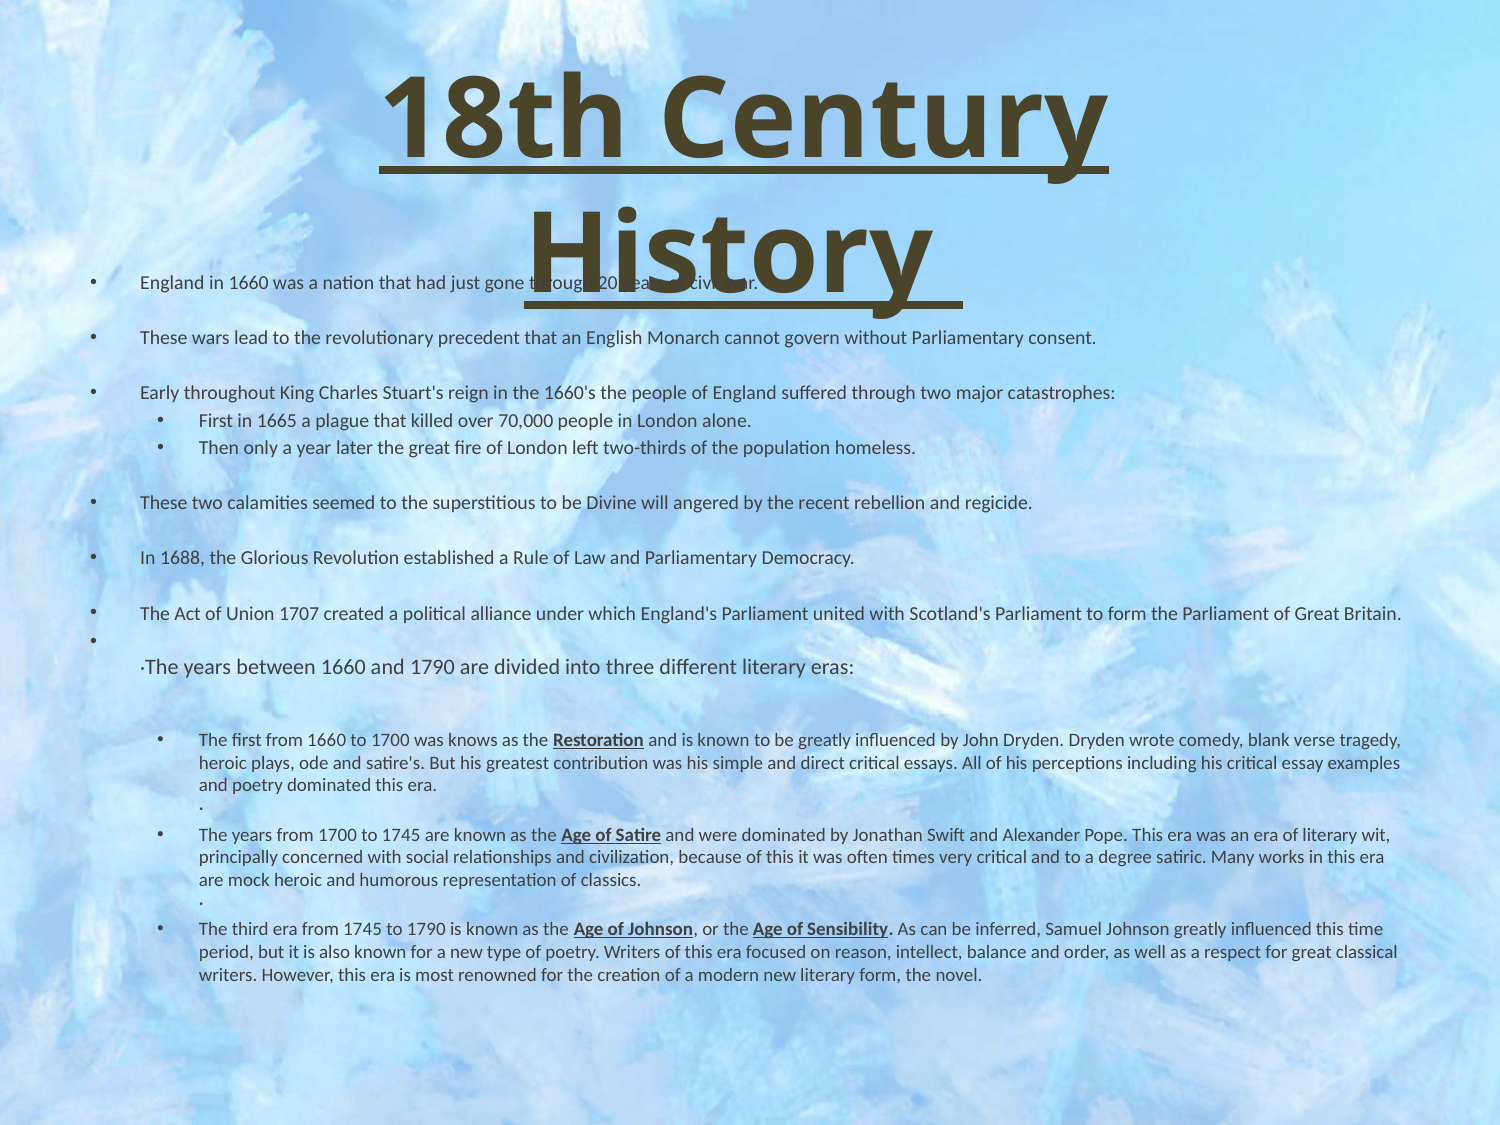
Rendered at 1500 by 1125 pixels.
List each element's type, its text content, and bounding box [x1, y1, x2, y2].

list England in 1660 was a nation that had just gone through 20 years of civil war. These wars lead to the revolutionary precedent that an English Monarch cannot govern without Parliamentary consent. Early throughout King Charles Stuart's reign in the 1660's the people of England suffered through two major catastrophes: First in 1665 a plague that killed over 70,000 people in London alone. Then only a year later the great fire of London left two-thirds of the population homeless. These two calamities seemed to the superstitious to be Divine will angered by the recent rebellion and regicide. In 1688, the Glorious Revolution established a Rule of Law and Parliamentary Democracy. The Act of Union 1707 created a political alliance under which England's Parliament united with Scotland's Parliament to form the Parliament of Great Britain. ·The years between 1660 and 1790 are divided into three different literary eras: The first from 1660 to 1700 was knows as the Restoration and is known to be greatly influenced by John Dryden. Dryden wrote comedy, blank verse tragedy, heroic plays, ode and satire's. But his greatest contribution was his simple and direct critical essays. All of his perceptions including his critical essay examples and poetry dominated this era. · The years from 1700 to 1745 are known as the Age of Satire and were dominated by Jonathan Swift and Alexander Pope. This era was an era of literary wit, principally concerned with social relationships and civilization, because of this it was often times very critical and to a degree satiric. Many works in this era are mock heroic and humorous representation of classics. · The third era from 1745 to 1790 is known as the Age of Johnson, or the Age of Sensibility. As can be inferred, Samuel Johnson greatly influenced this time period, but it is also known for a new type of poetry. Writers of this era focused on reason, intellect, balance and order, as well as a respect for great classical writers. However, this era is most renowned for the creation of a modern new literary form, the novel. [75, 262, 1425, 1005]
text_box [275, 87, 1150, 238]
picture [0, 0, 1500, 1125]
text_box 18th Century History [162, 37, 1325, 262]
